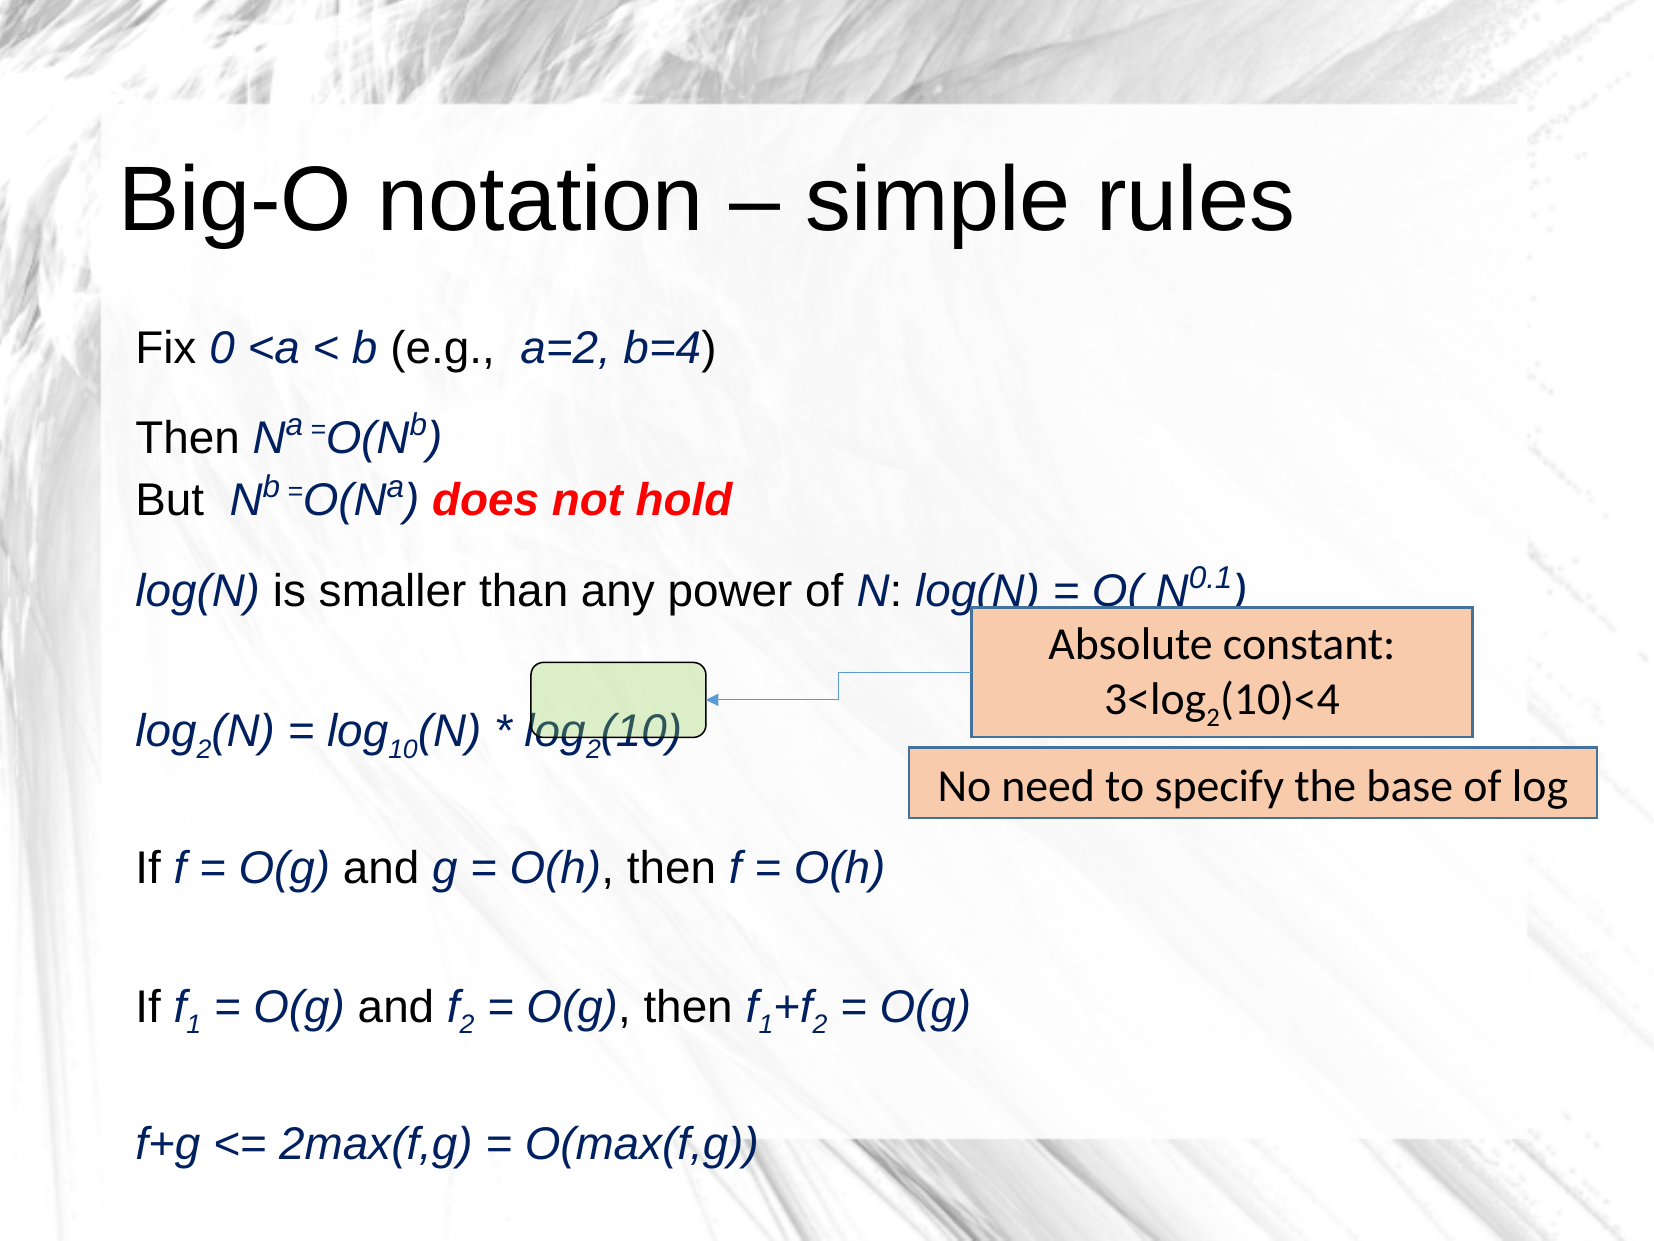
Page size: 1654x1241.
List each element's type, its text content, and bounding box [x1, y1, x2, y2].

text_box No need to specify the base of log [909, 747, 1597, 819]
title Big-O notation – simple rules [118, 112, 1506, 281]
list Fix 0 <a < b (e.g., a=2, b=4) Then Na =O(Nb) But Nb =O(Na) does not hold log(N) is smaller than any power of N: log(N) = O( N0.1) log2(N) = log10(N) * log2(10) If f = O(g) and g = O(h), then f = O(h) If f1 = O(g) and f2 = O(g), then f1+f2 = O(g) f+g <= 2max(f,g) = O(max(f,g)) [118, 319, 1571, 1109]
picture [0, 0, 1654, 1241]
text_box Absolute constant: 3<log2(10)<4 [971, 607, 1473, 738]
text_box [530, 662, 706, 738]
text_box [705, 672, 972, 700]
